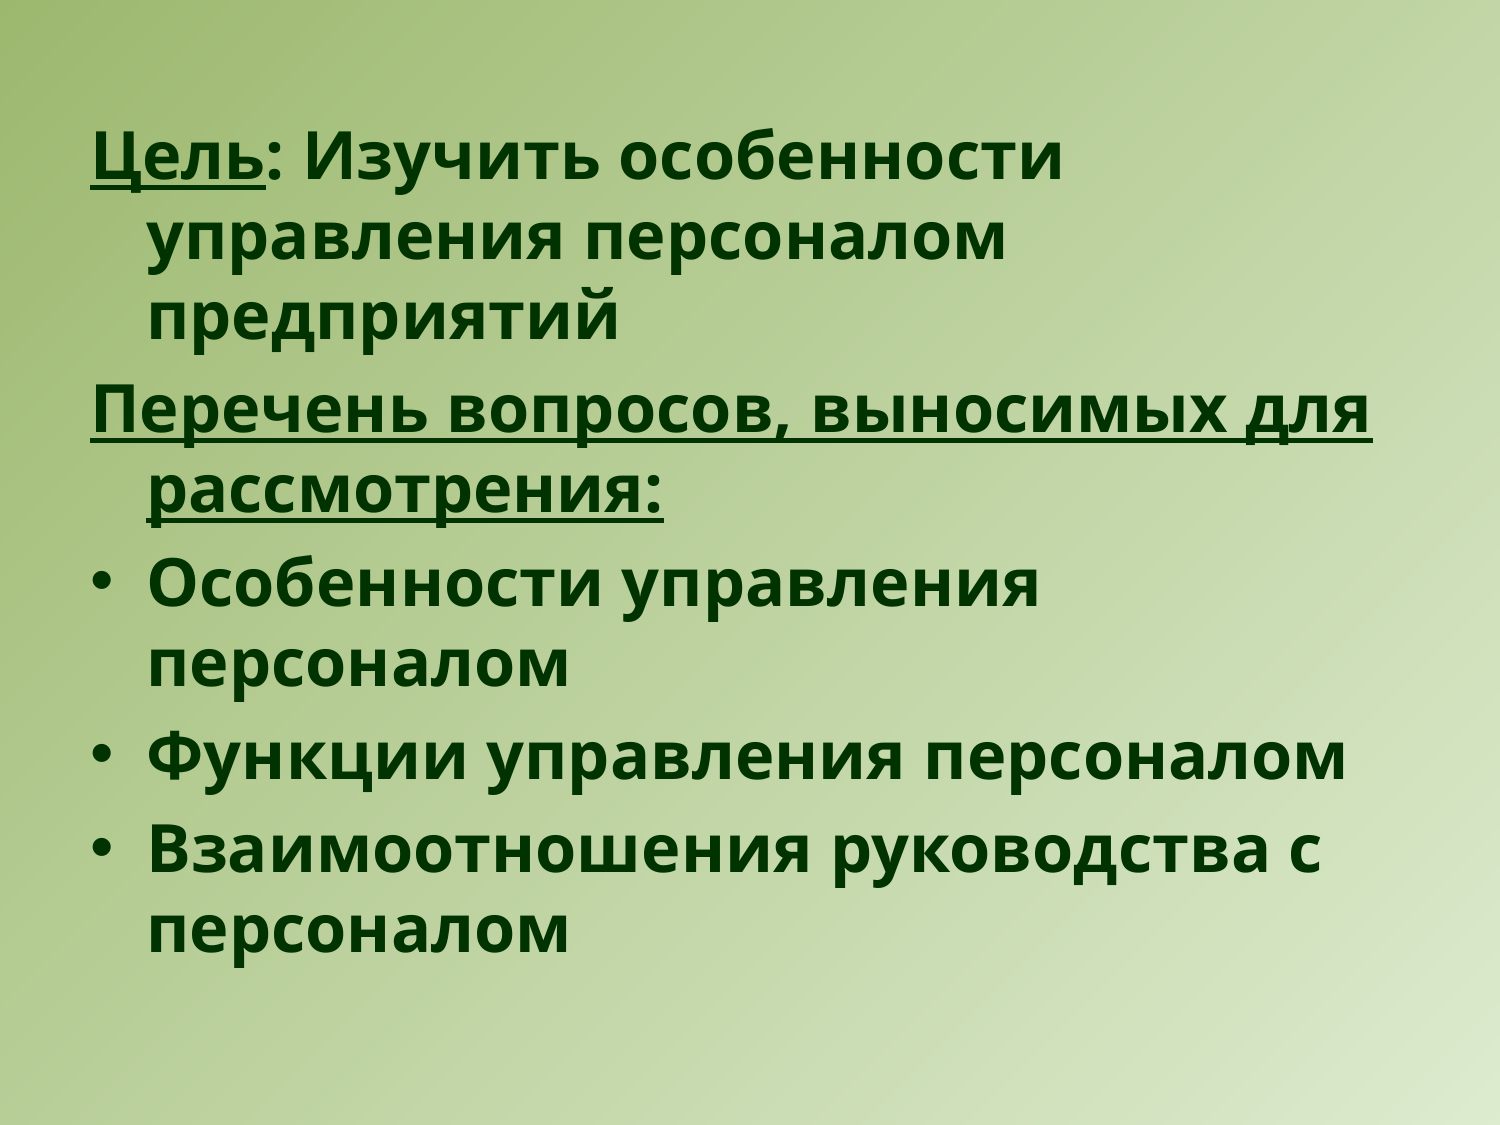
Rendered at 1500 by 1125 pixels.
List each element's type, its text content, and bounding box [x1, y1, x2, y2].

list Цель: Изучить особенности управления персоналом предприятий Перечень вопросов, выносимых для рассмотрения: Особенности управления персоналом Функции управления персоналом Взаимоотношения руководства с персоналом [75, 105, 1425, 1005]
